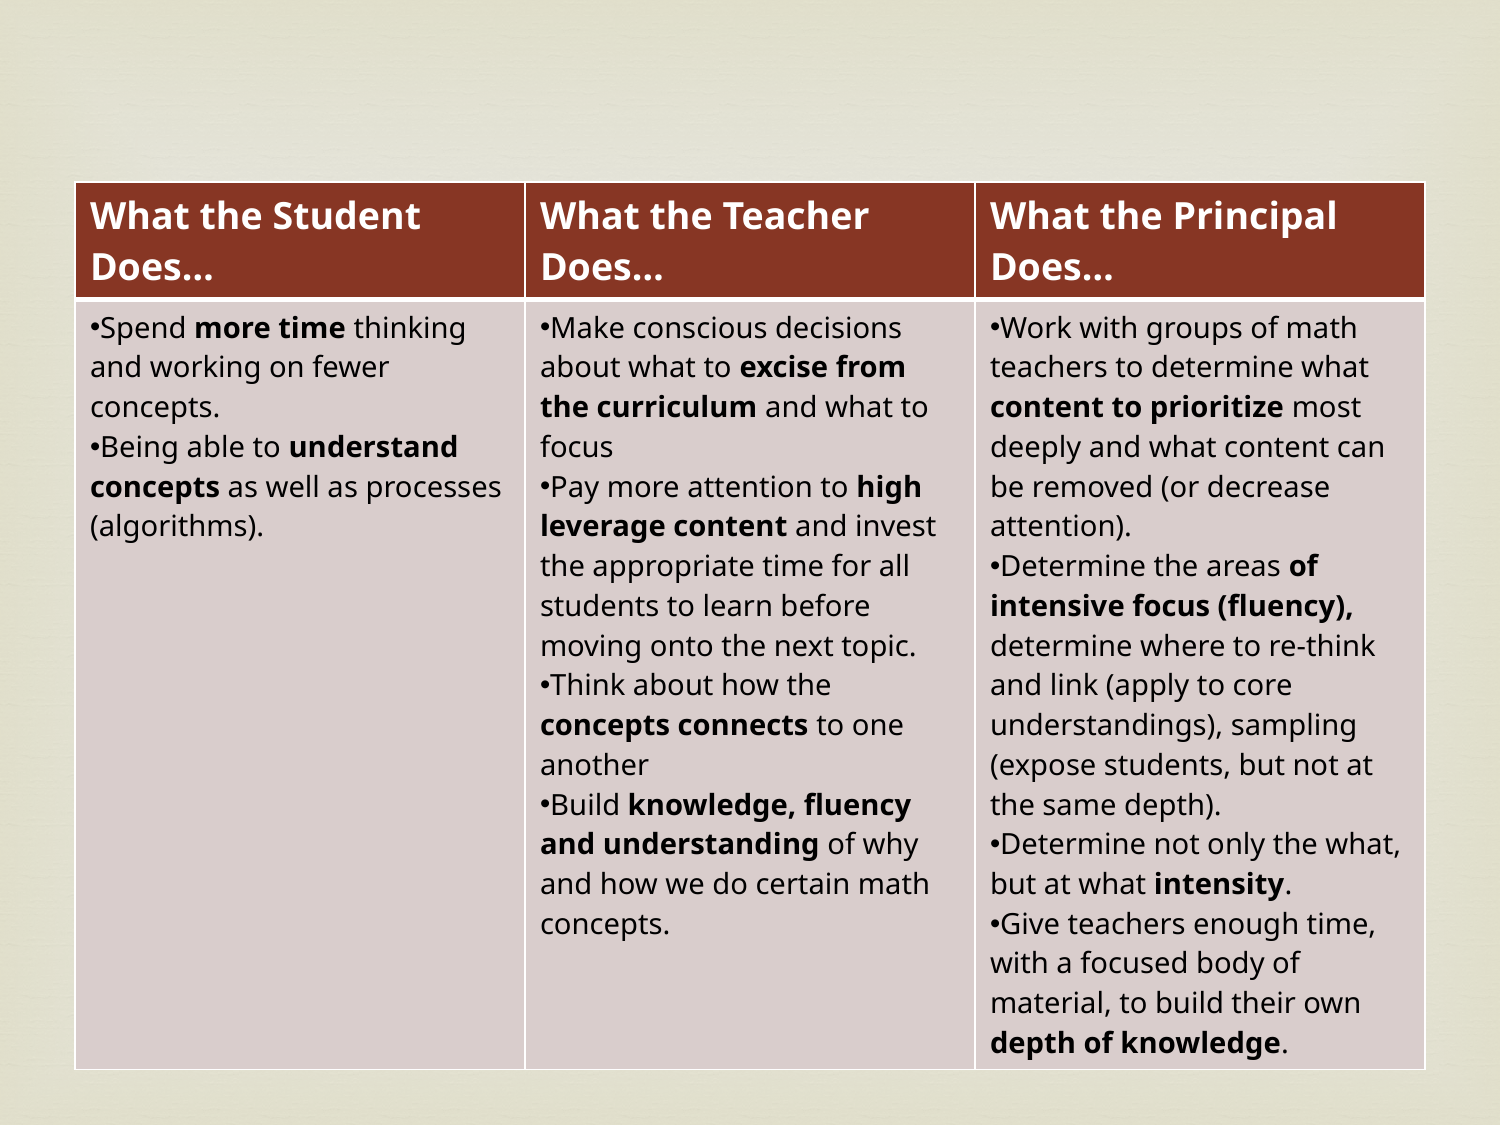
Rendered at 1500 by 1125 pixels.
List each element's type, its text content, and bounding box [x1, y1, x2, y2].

table_cell Make conscious decisions about what to excise from the curriculum and what to focus Pay more attention to high leverage content and invest the appropriate time for all students to learn before moving onto the next topic. Think about how the concepts connects to one another Build knowledge, fluency and understanding of why and how we do certain math concepts. [526, 302, 974, 1069]
table_header What the Student Does… [76, 183, 524, 297]
table_cell Work with groups of math teachers to determine what content to prioritize most deeply and what content can be removed (or decrease attention). Determine the areas of intensive focus (fluency), determine where to re-think and link (apply to core understandings), sampling (expose students, but not at the same depth). Determine not only the what, but at what intensity. Give teachers enough time, with a focused body of material, to build their own depth of knowledge. [976, 302, 1424, 1069]
table_header What the Teacher Does… [526, 183, 974, 297]
table_cell Spend more time thinking and working on fewer concepts. Being able to understand concepts as well as processes (algorithms). [76, 302, 524, 1069]
table_header What the Principal Does… [976, 183, 1424, 297]
